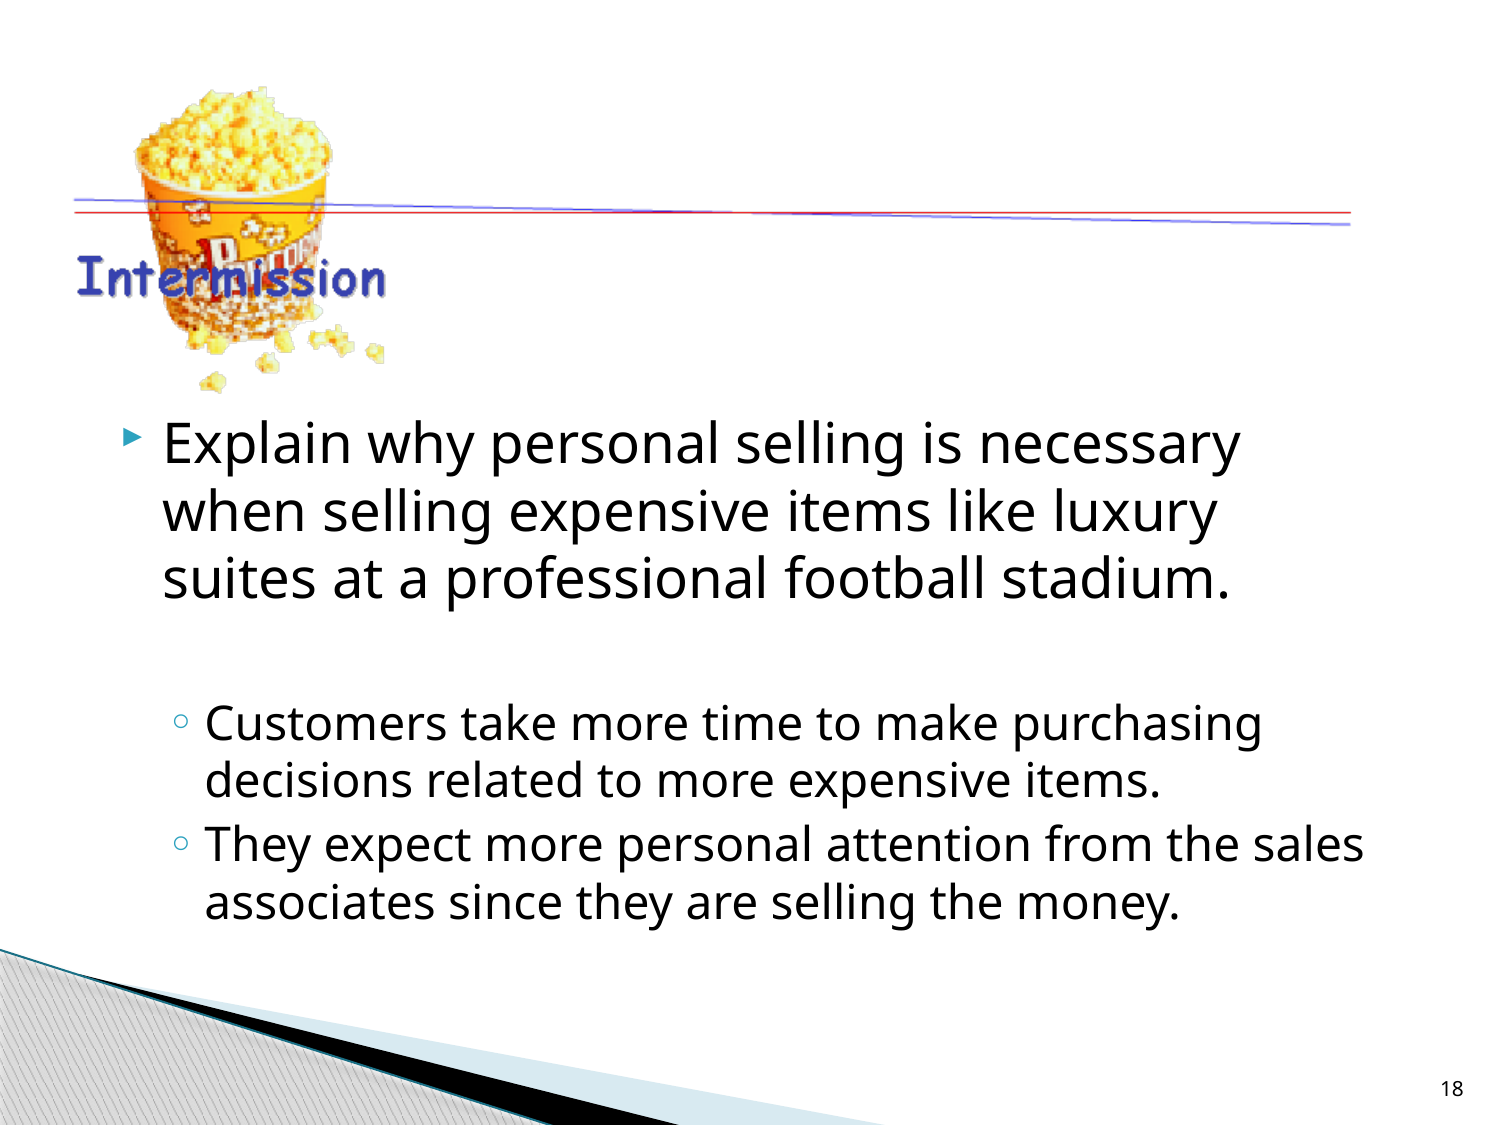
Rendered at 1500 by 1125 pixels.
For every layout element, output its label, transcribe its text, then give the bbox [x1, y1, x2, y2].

picture [62, 74, 1352, 451]
slide_number 18 [1418, 1051, 1479, 1112]
list Explain why personal selling is necessary when selling expensive items like luxury suites at a professional football stadium. Customers take more time to make purchasing decisions related to more expensive items. They expect more personal attention from the sales associates since they are selling the money. [87, 399, 1400, 975]
